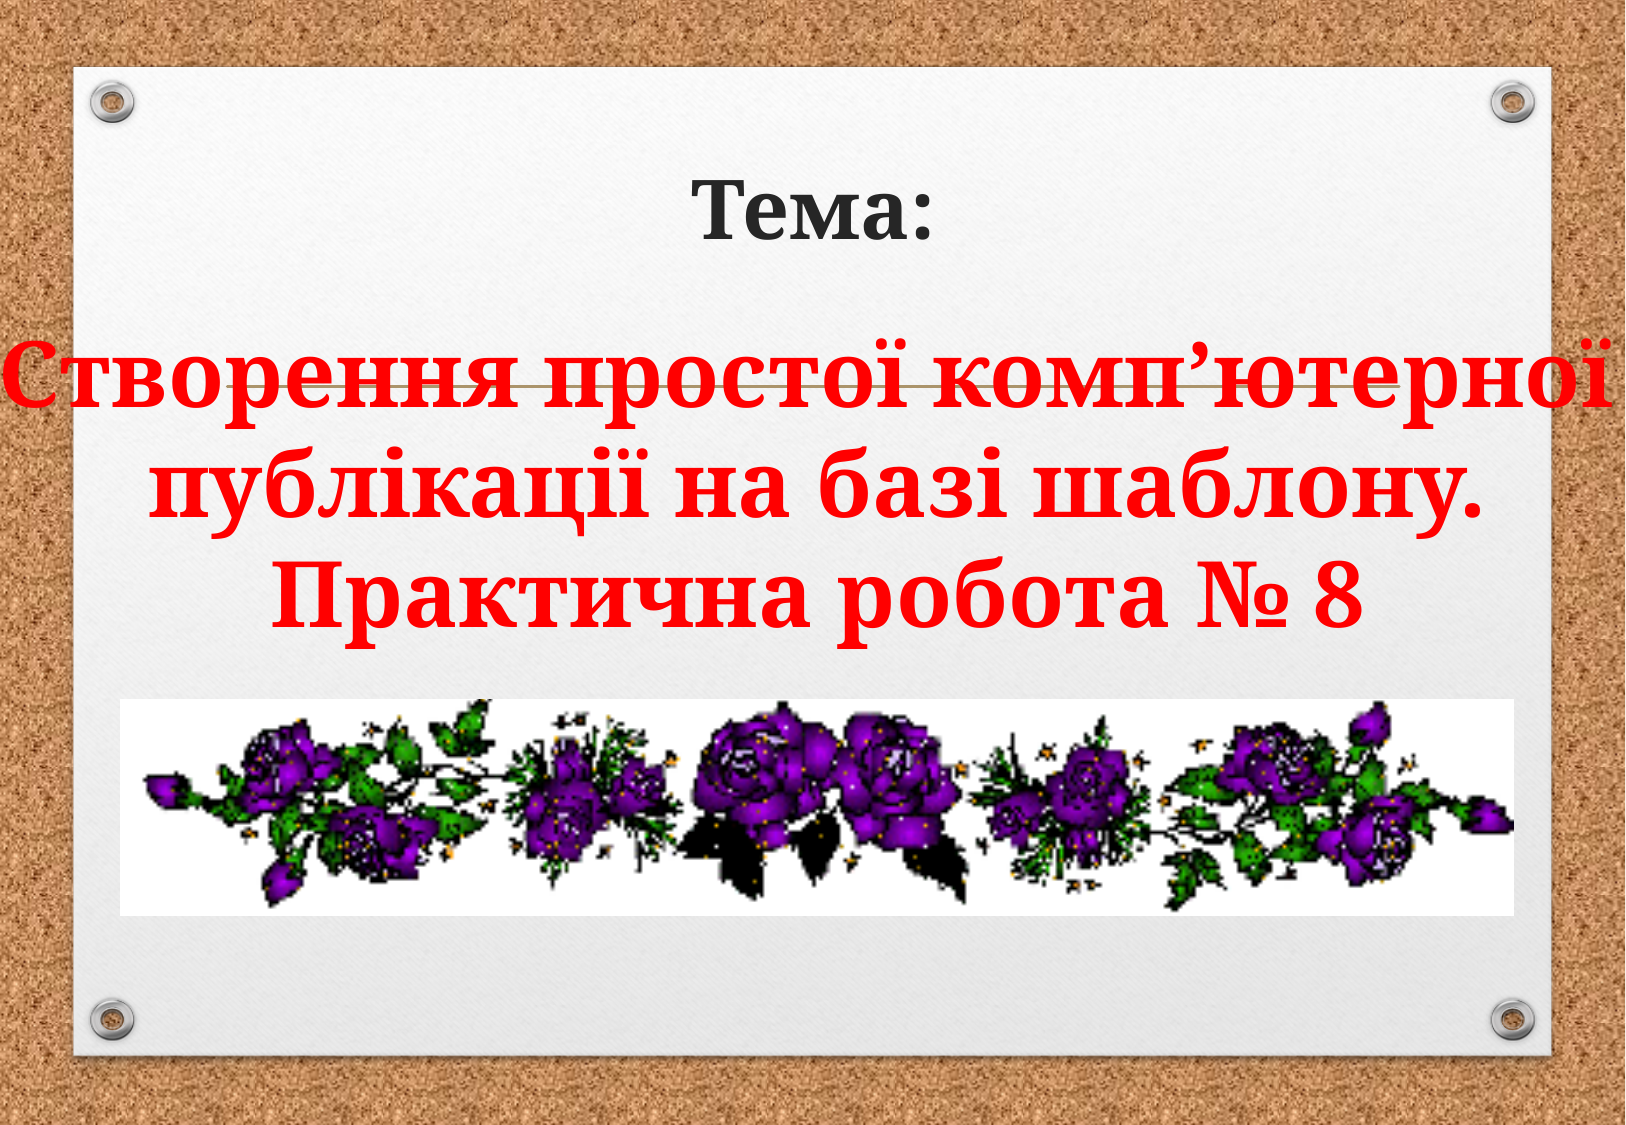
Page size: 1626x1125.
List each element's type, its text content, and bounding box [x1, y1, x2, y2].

picture [0, 0, 1626, 1125]
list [120, 699, 1514, 916]
text_box Створення простої комп’ютерної публікації на базі шаблону. Практична робота № 8 [0, 308, 1625, 654]
title Тема: [209, 148, 1418, 363]
